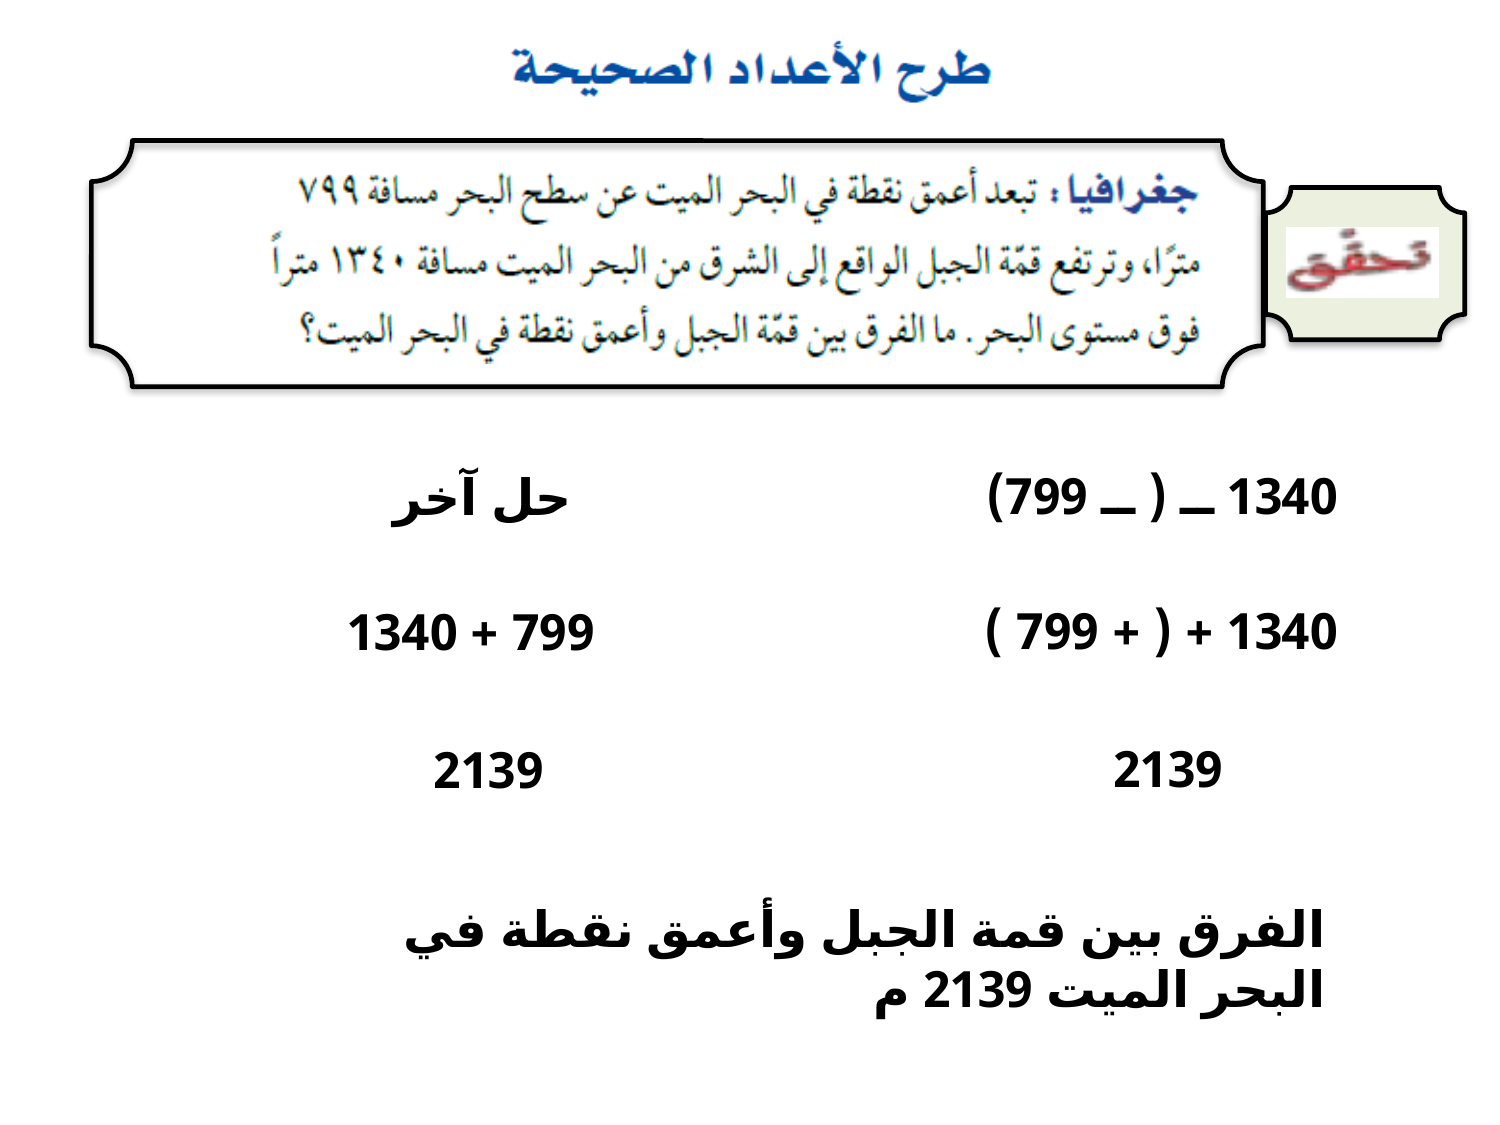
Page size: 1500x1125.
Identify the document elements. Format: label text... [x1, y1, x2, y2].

text_box 1340 ــ ( ــ 799) [925, 456, 1353, 532]
picture [506, 34, 994, 106]
text_box 799 + 1340 [269, 592, 673, 668]
text_box حل آخر [304, 457, 661, 533]
text_box 2139 [304, 731, 673, 806]
text_box 2139 [984, 730, 1353, 806]
picture [266, 163, 1208, 364]
text_box 1340 + ( + 799 ) [949, 592, 1353, 667]
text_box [91, 140, 1466, 387]
text_box الفرق بين قمة الجبل وأعمق نقطة في البحر الميت 2139 م [316, 890, 1341, 1026]
